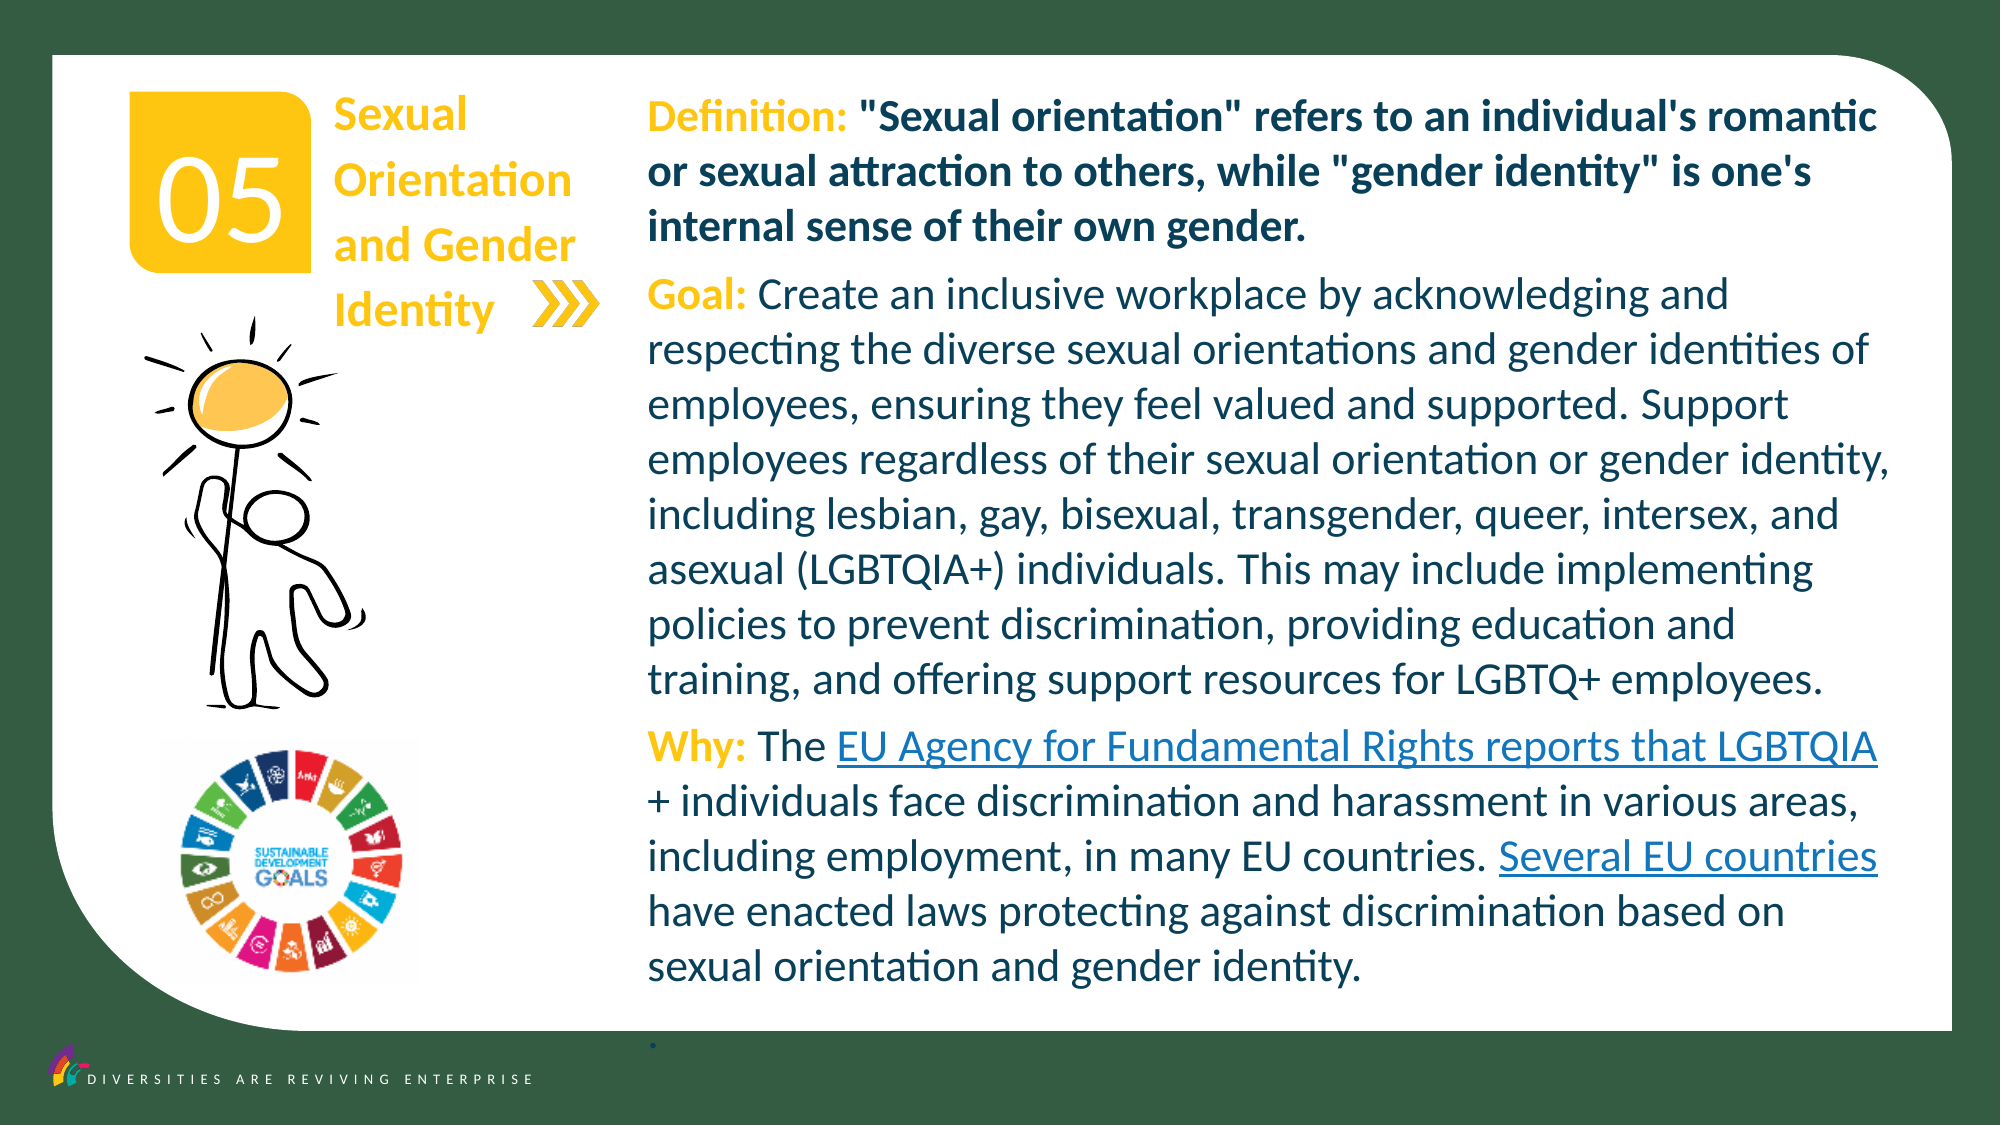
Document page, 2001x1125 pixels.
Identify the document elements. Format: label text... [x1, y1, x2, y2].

picture [160, 738, 420, 985]
text_box Sexual Orientation and Gender Identity [318, 68, 606, 246]
text_box [128, 102, 313, 275]
picture [526, 264, 605, 343]
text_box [144, 315, 339, 676]
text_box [184, 475, 366, 710]
text_box 05 [122, 88, 305, 245]
text_box Definition: "Sexual orientation" refers to an individual's romantic or sexual attraction to others, while "gender identity" is one's internal sense of their own gender. Goal: Create an inclusive workplace by acknowledging and respecting the diverse sexual orientations and gender identities of employees, ensuring they feel valued and supported. Support employees regardless of their sexual orientation or gender identity, including lesbian, gay, bisexual, transgender, queer, intersex, and asexual (LGBTQIA+) individuals. This may include implementing policies to prevent discrimination, providing education and training, and offering support resources for LGBTQ+ employees. Why: The EU Agency for Fundamental Rights reports that LGBTQIA+ individuals face discrimination and harassment in various areas, including employment, in many EU countries. Several EU countries have enacted laws protecting against discrimination based on sexual orientation and gender identity. . [632, 78, 1913, 275]
